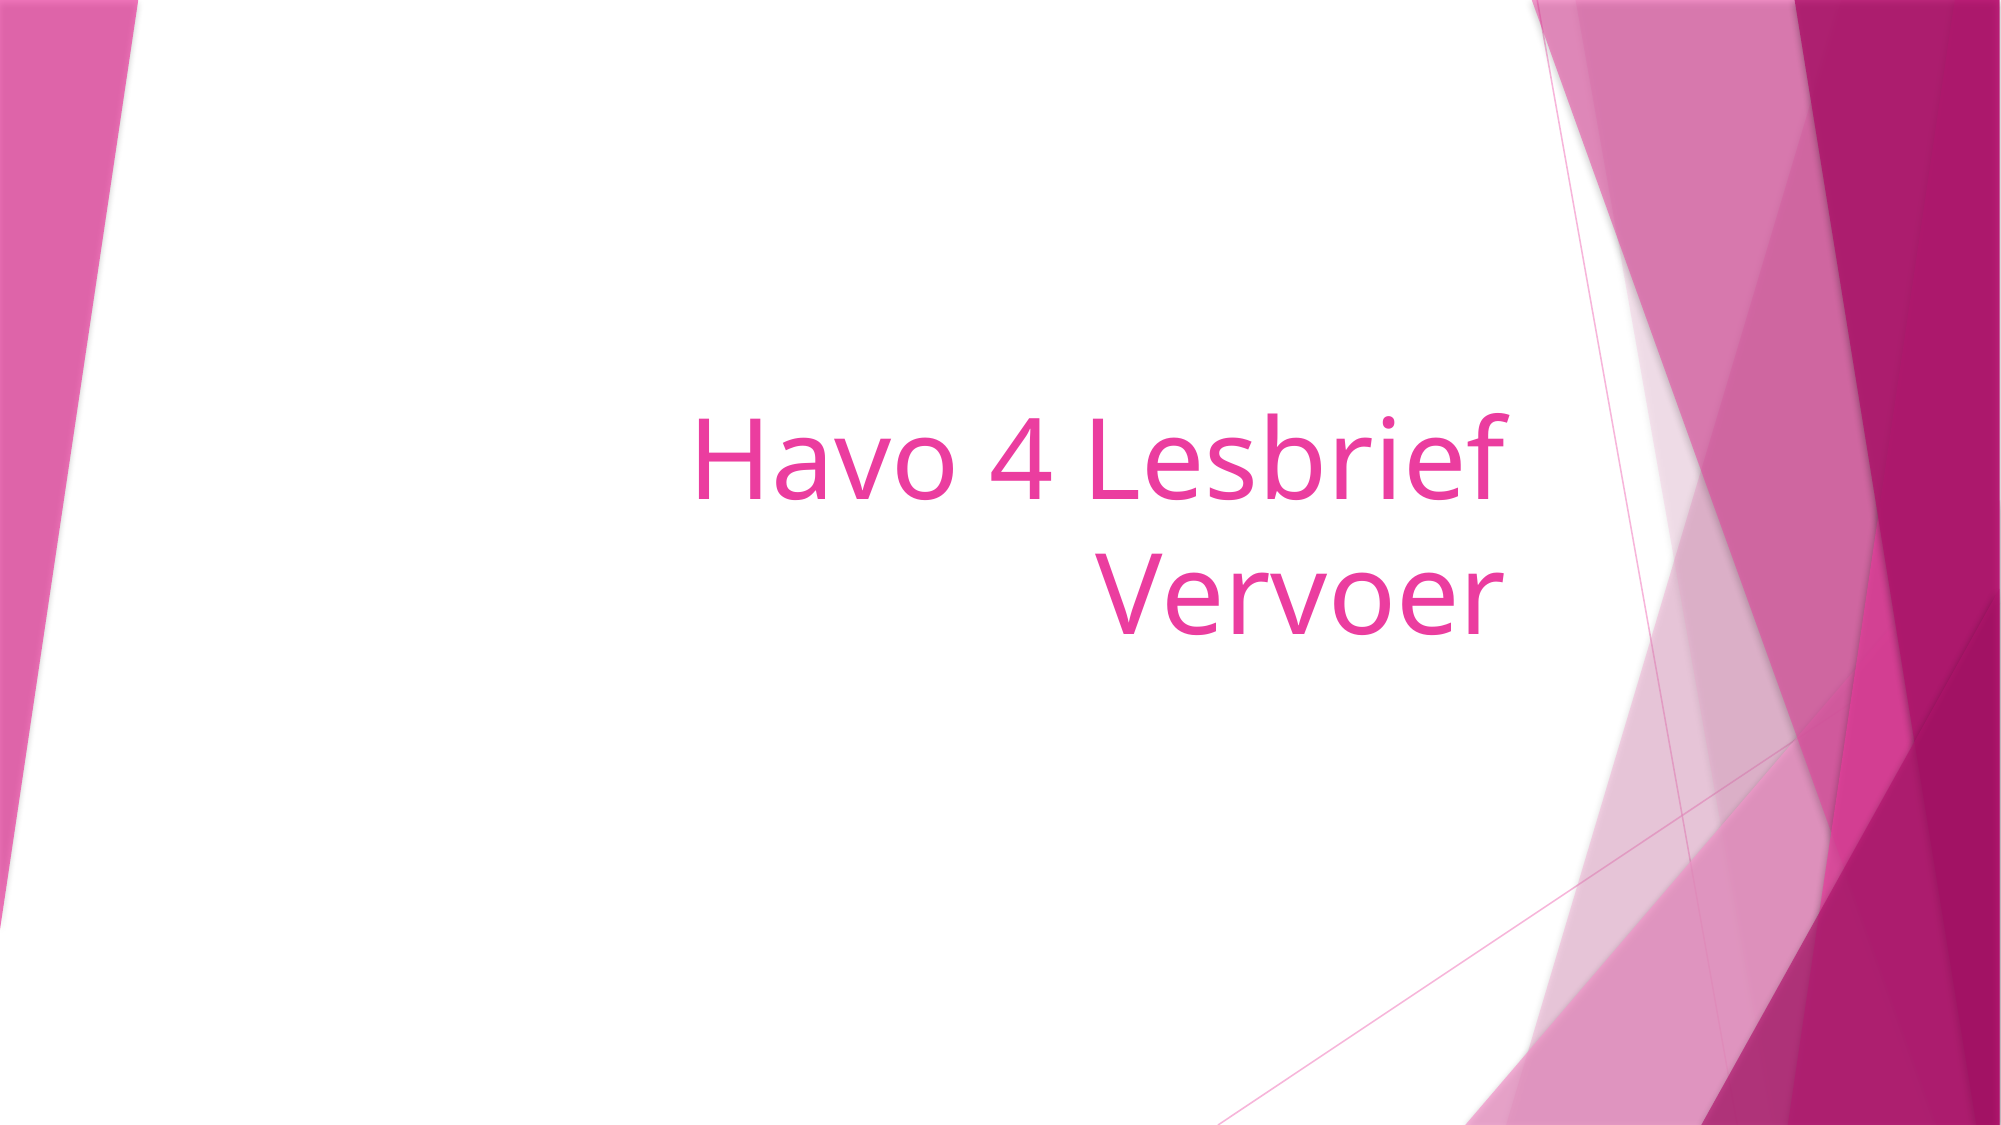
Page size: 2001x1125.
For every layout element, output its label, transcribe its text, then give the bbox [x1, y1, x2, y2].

title Havo 4 Lesbrief Vervoer [247, 394, 1522, 665]
